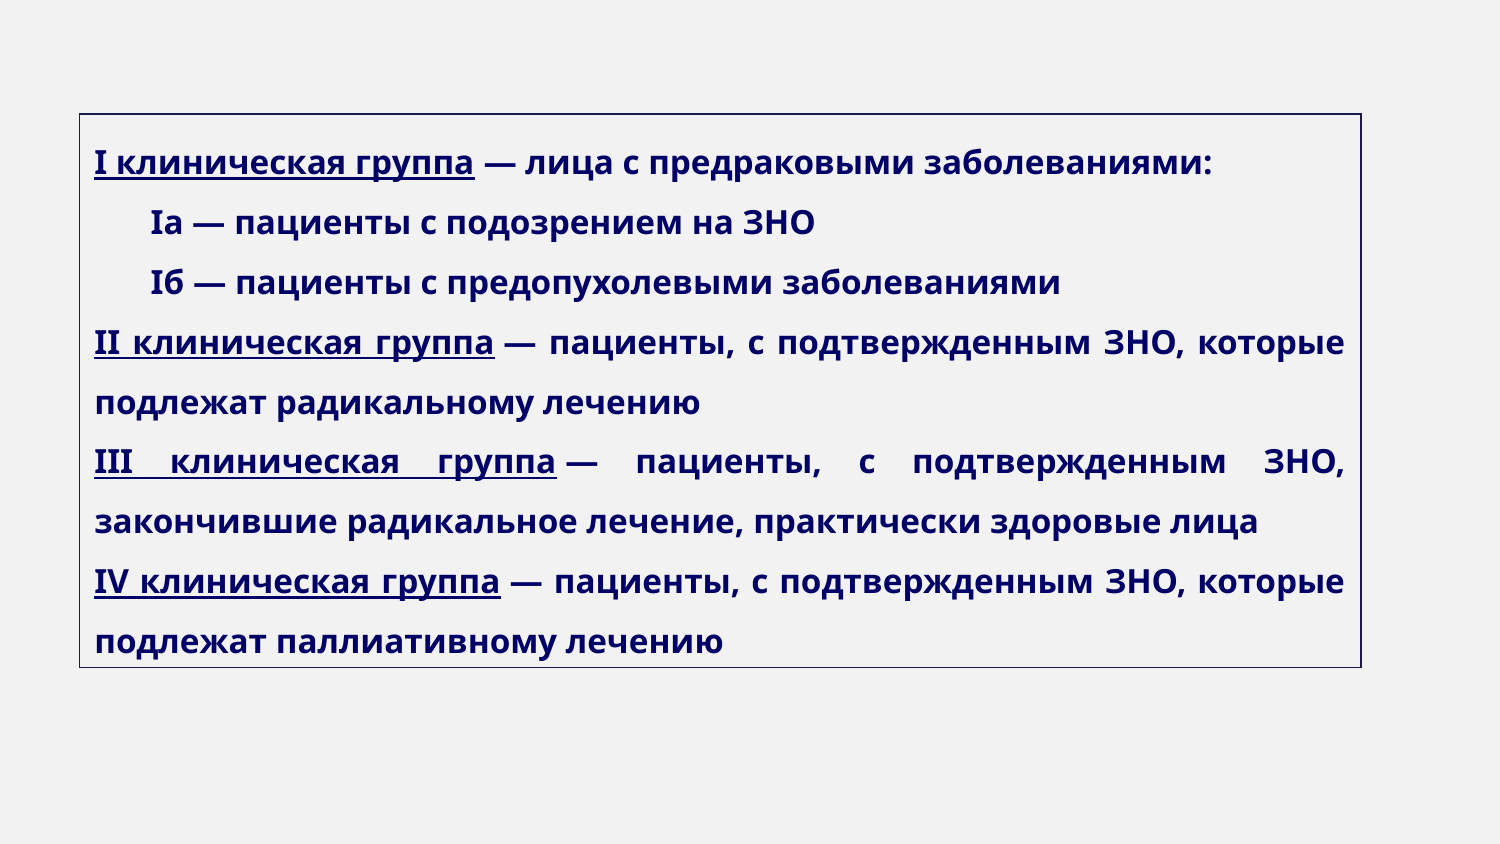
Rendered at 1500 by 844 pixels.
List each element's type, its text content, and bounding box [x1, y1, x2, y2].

text_box I клиническая группа — лица с предраковыми заболеваниями: Iа — пациенты с подозрением на ЗНО Iб — пациенты с предопухолевыми заболеваниями II клиническая группа — пациенты, с подтвержденным ЗНО, которые подлежат радикальному лечению III клиническая группа — пациенты, с подтвержденным ЗНО, закончившие радикальное лечение, практически здоровые лица IV клиническая группа — пациенты, с подтвержденным ЗНО, которые подлежат паллиативному лечению [79, 113, 1361, 668]
